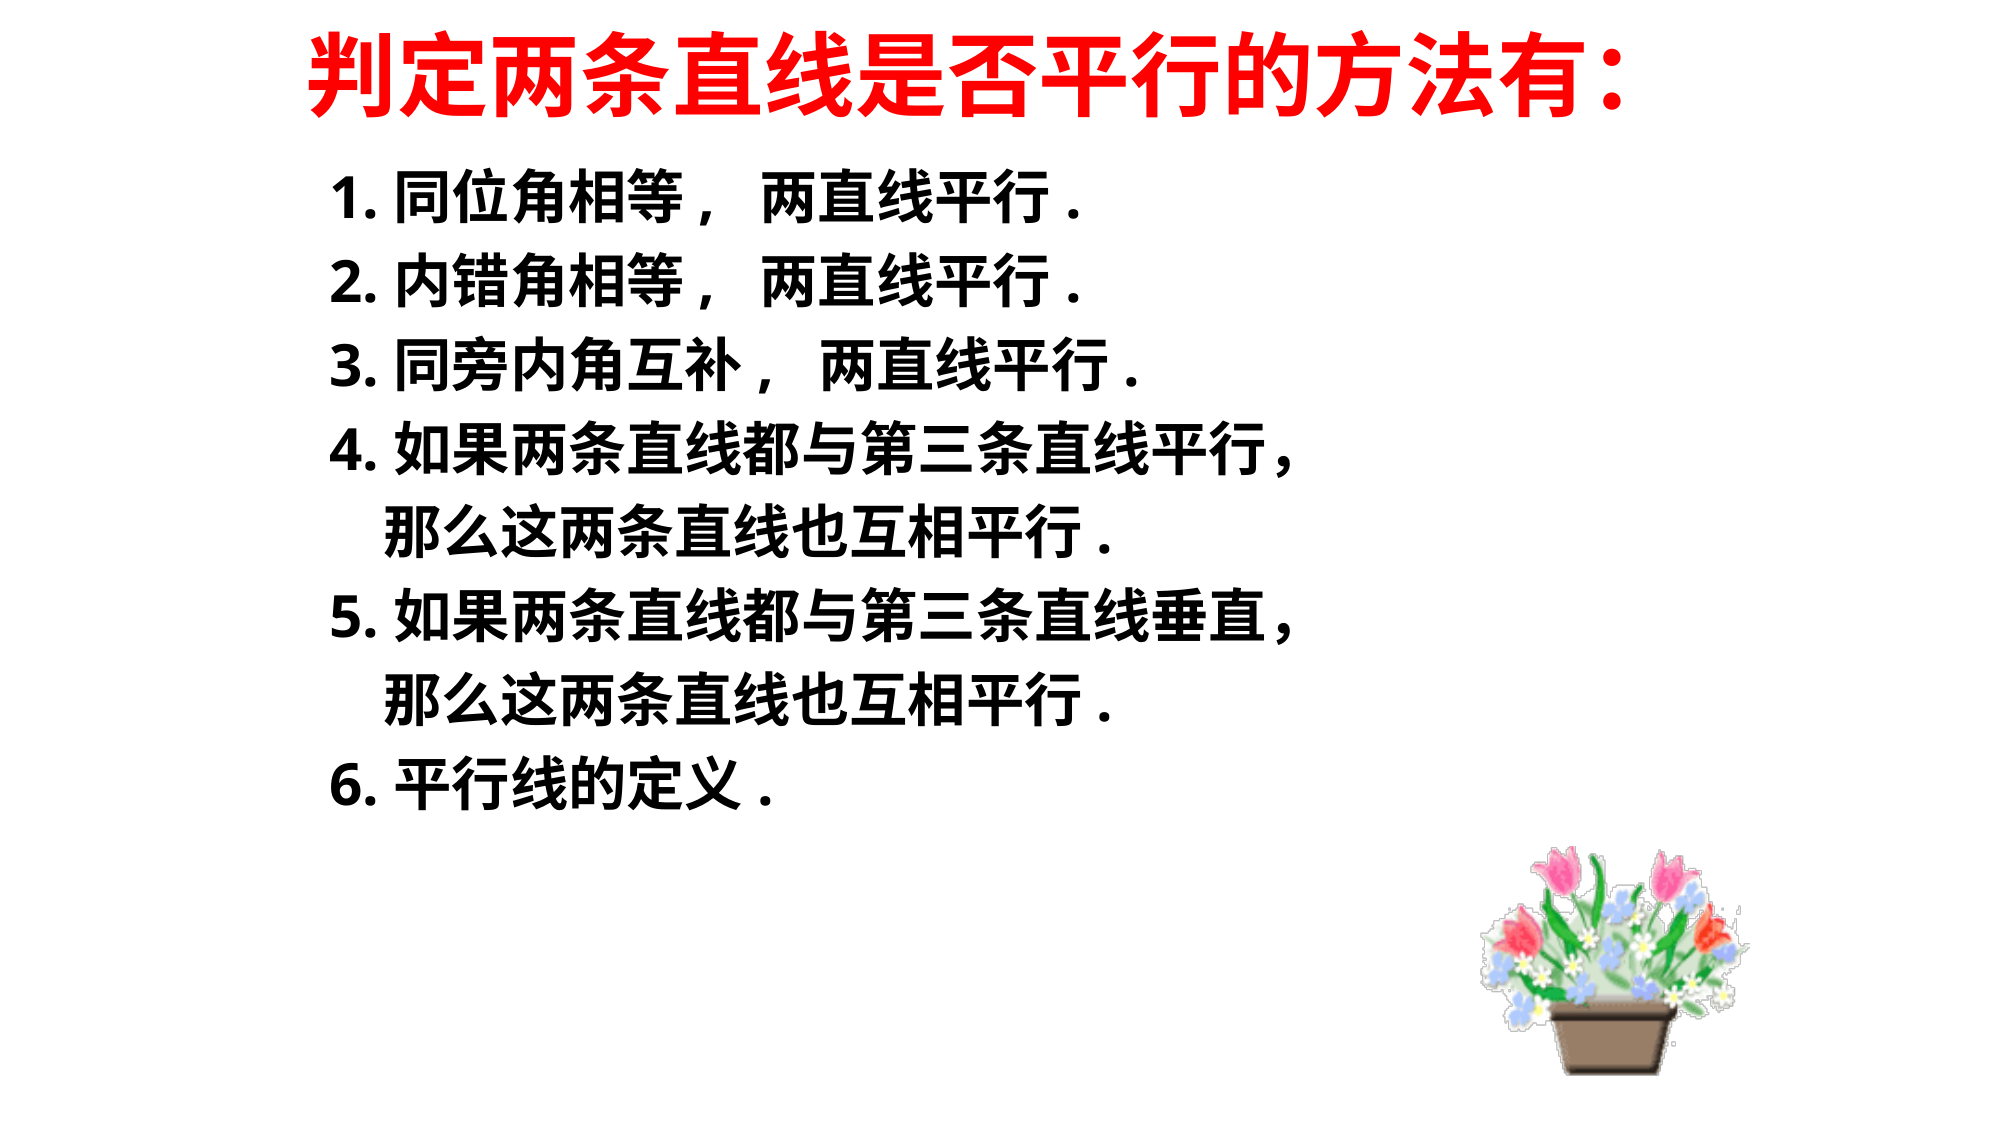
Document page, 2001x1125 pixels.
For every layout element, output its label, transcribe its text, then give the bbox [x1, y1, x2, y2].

list 1.同位角相等, 两直线平行. 2.内错角相等, 两直线平行. 3.同旁内角互补, 两直线平行. 4.如果两条直线都与第三条直线平行， 那么这两条直线也互相平行. 5.如果两条直线都与第三条直线垂直， 那么这两条直线也互相平行. 6.平行线的定义. [314, 160, 1556, 1012]
picture [1472, 845, 1751, 1082]
text_box 判定两条直线是否平行的方法有： [290, 10, 1697, 136]
